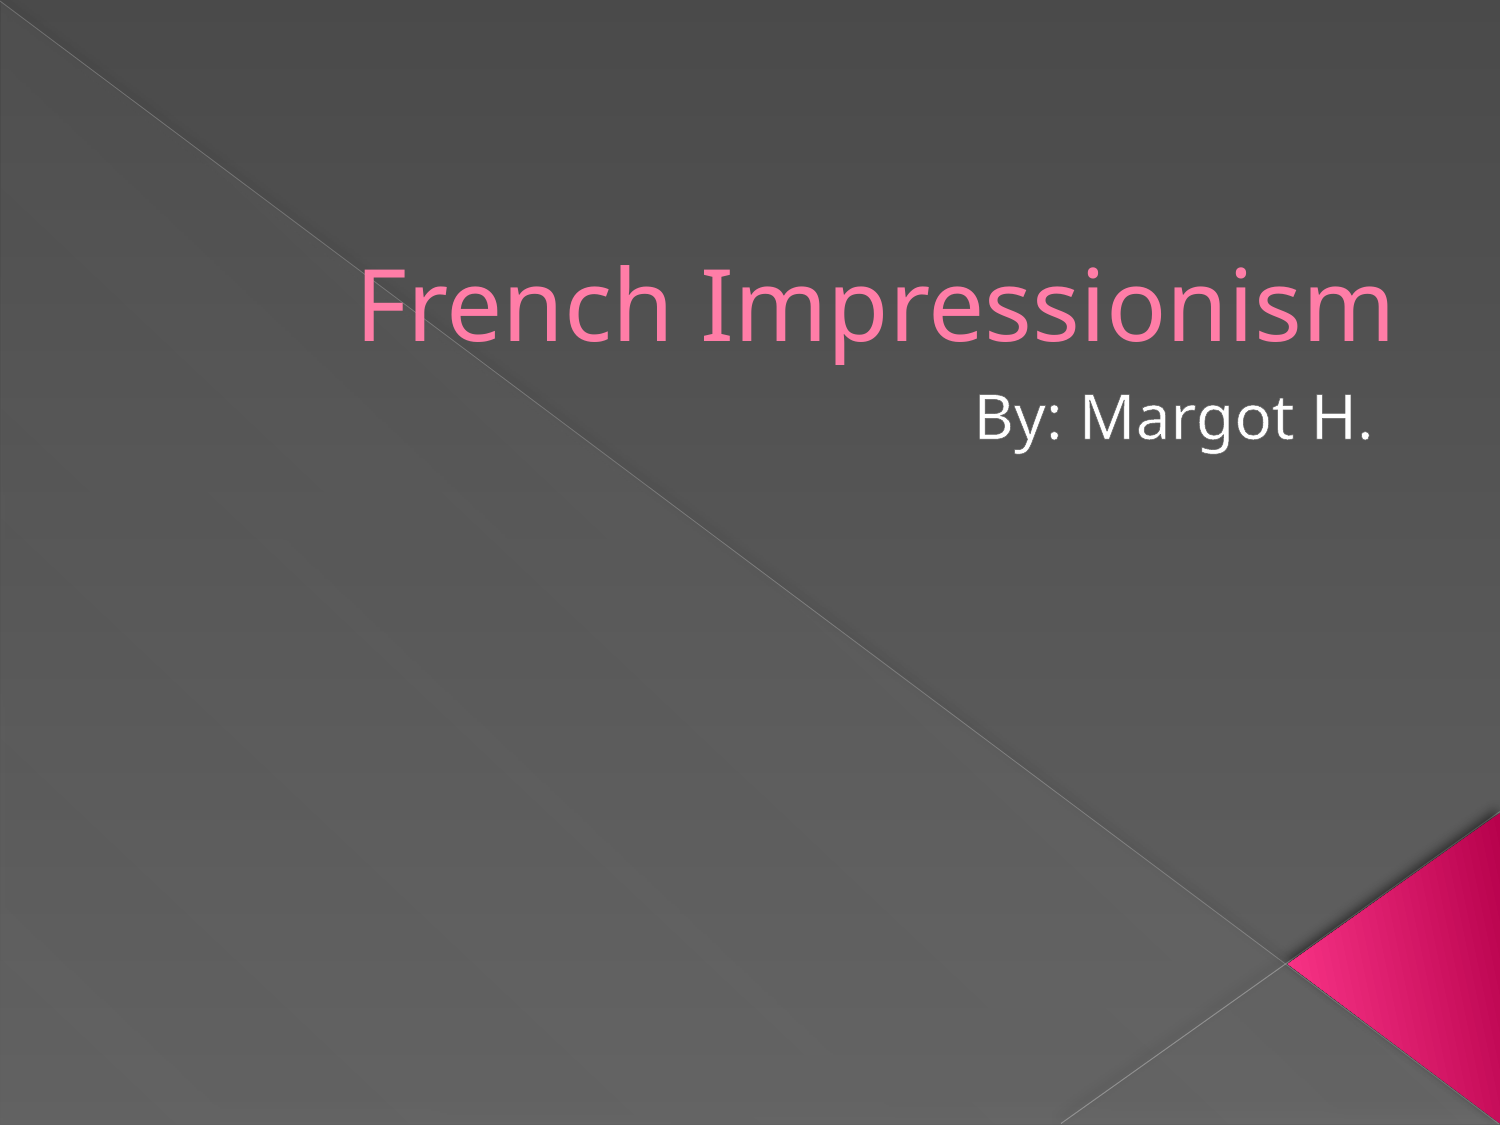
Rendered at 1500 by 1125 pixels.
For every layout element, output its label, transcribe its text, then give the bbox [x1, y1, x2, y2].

subtitle By: Margot H. [88, 368, 1412, 657]
title French Impressionism [88, 127, 1412, 368]
